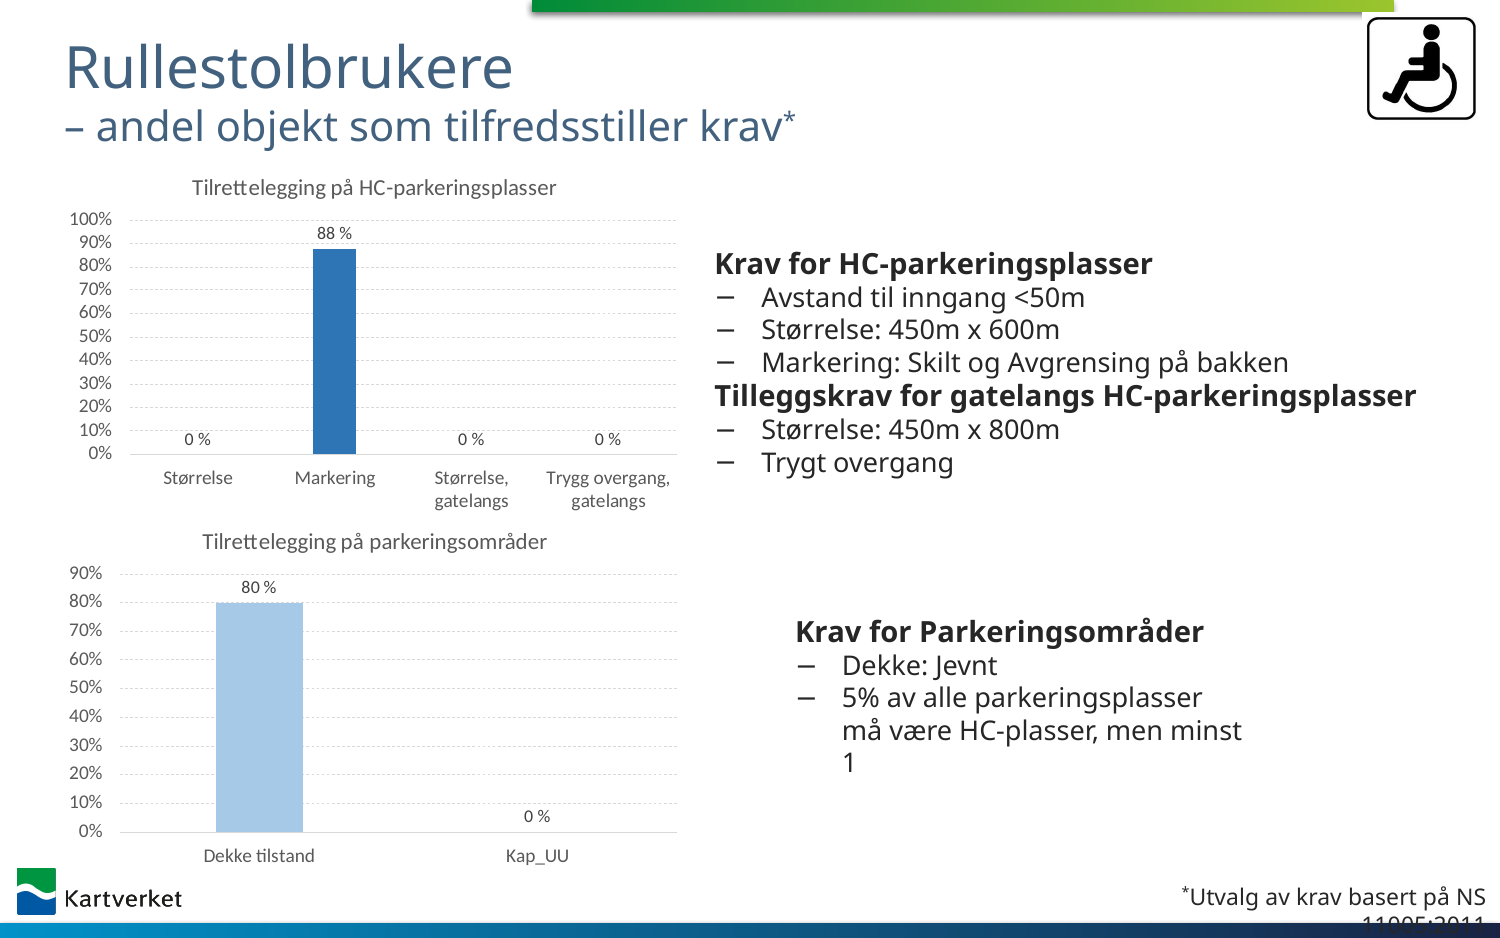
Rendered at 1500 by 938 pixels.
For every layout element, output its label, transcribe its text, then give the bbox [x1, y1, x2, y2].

text_box Krav for Parkeringsområder Dekke: Jevnt 5% av alle parkeringsplasser må være HC-plasser, men minst 1 [780, 605, 1261, 786]
picture [62, 166, 688, 519]
text_box Krav for HC-parkeringsplasser Avstand til inngang <50m Størrelse: 450m x 600m Markering: Skilt og Avgrensing på bakken Tilleggskrav for gatelangs HC-parkeringsplasser Størrelse: 450m x 800m Trygt overgang [699, 237, 1433, 485]
text_box Rullestolbrukere – andel objekt som tilfredsstiller krav* [49, 25, 1431, 158]
picture [62, 520, 688, 874]
text_box *Utvalg av krav basert på NS 11005:2011 [1068, 873, 1500, 938]
picture [1362, 12, 1481, 126]
